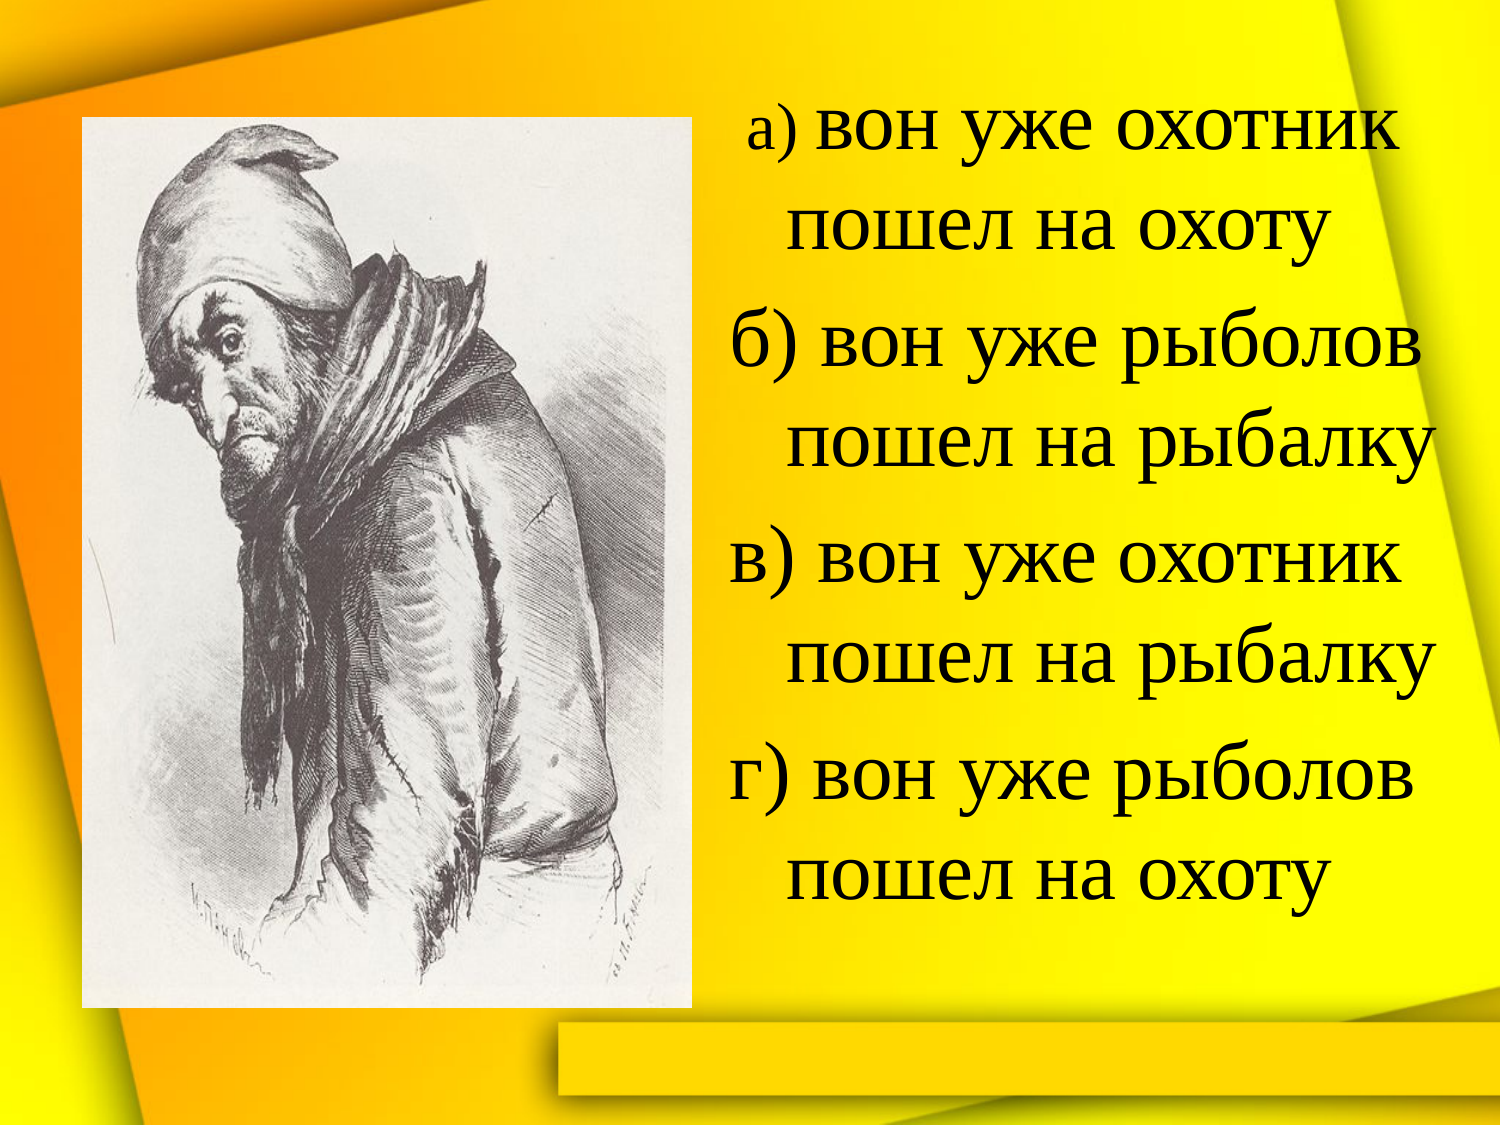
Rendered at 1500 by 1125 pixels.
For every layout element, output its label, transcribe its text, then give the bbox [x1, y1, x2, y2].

picture [0, 0, 1500, 1125]
list а) вон уже охотник пошел на охоту б) вон уже рыболов пошел на рыбалку в) вон уже охотник пошел на рыбалку г) вон уже рыболов пошел на охоту [714, 58, 1466, 1001]
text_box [81, 116, 692, 1008]
